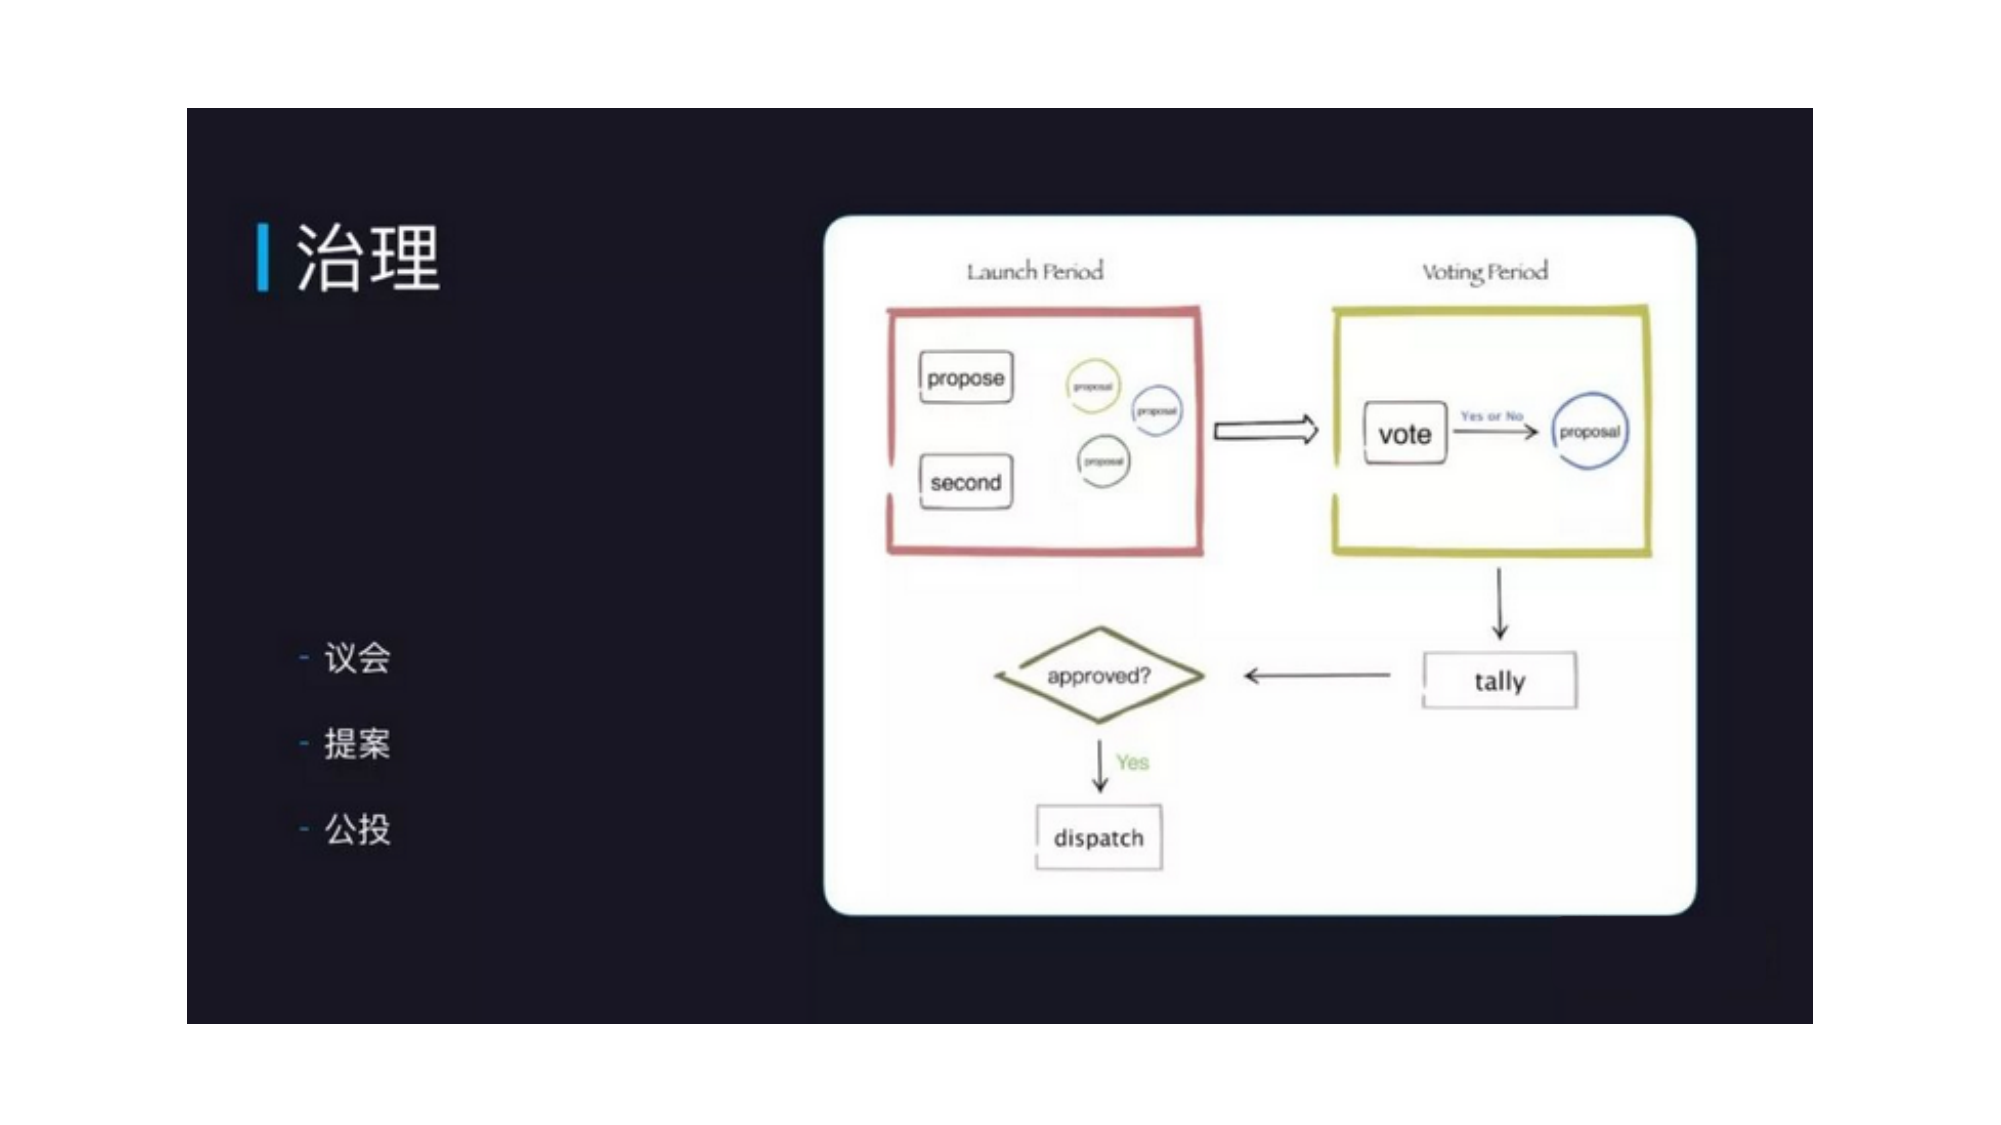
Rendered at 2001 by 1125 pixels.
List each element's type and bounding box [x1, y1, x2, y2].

picture [187, 108, 1813, 1024]
